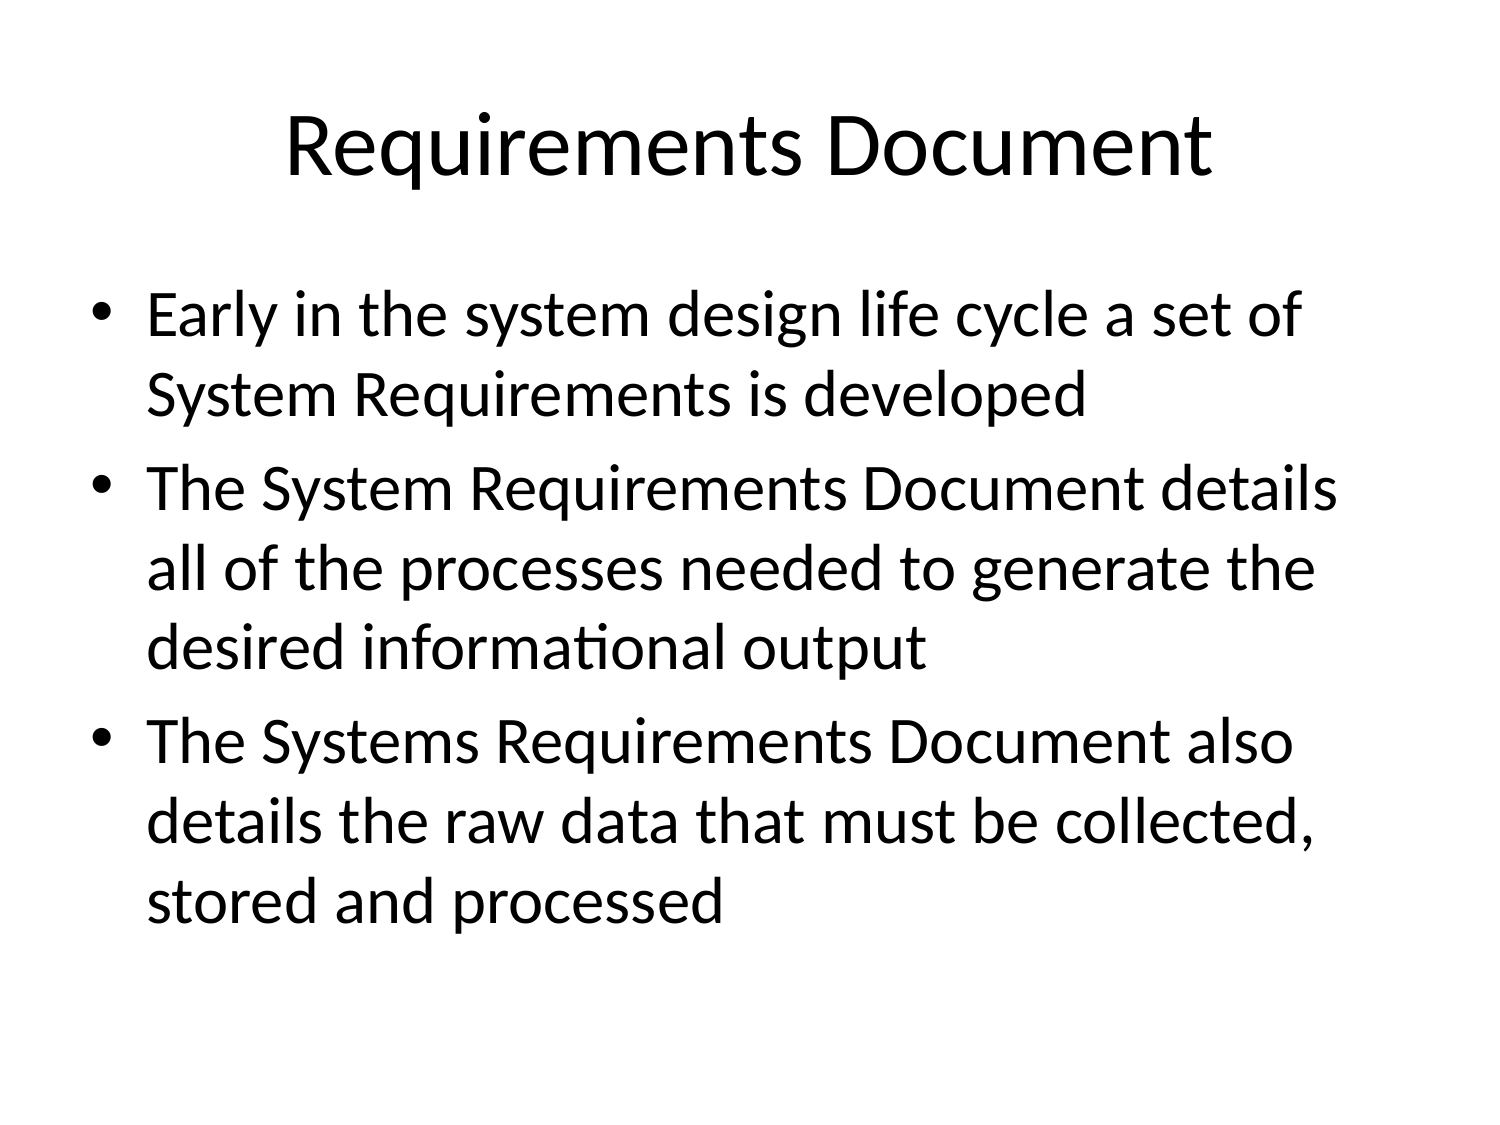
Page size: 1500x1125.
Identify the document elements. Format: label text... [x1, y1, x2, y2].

title Requirements Document [75, 45, 1425, 233]
list Early in the system design life cycle a set of System Requirements is developed The System Requirements Document details all of the processes needed to generate the desired informational output The Systems Requirements Document also details the raw data that must be collected, stored and processed [75, 262, 1425, 1005]
